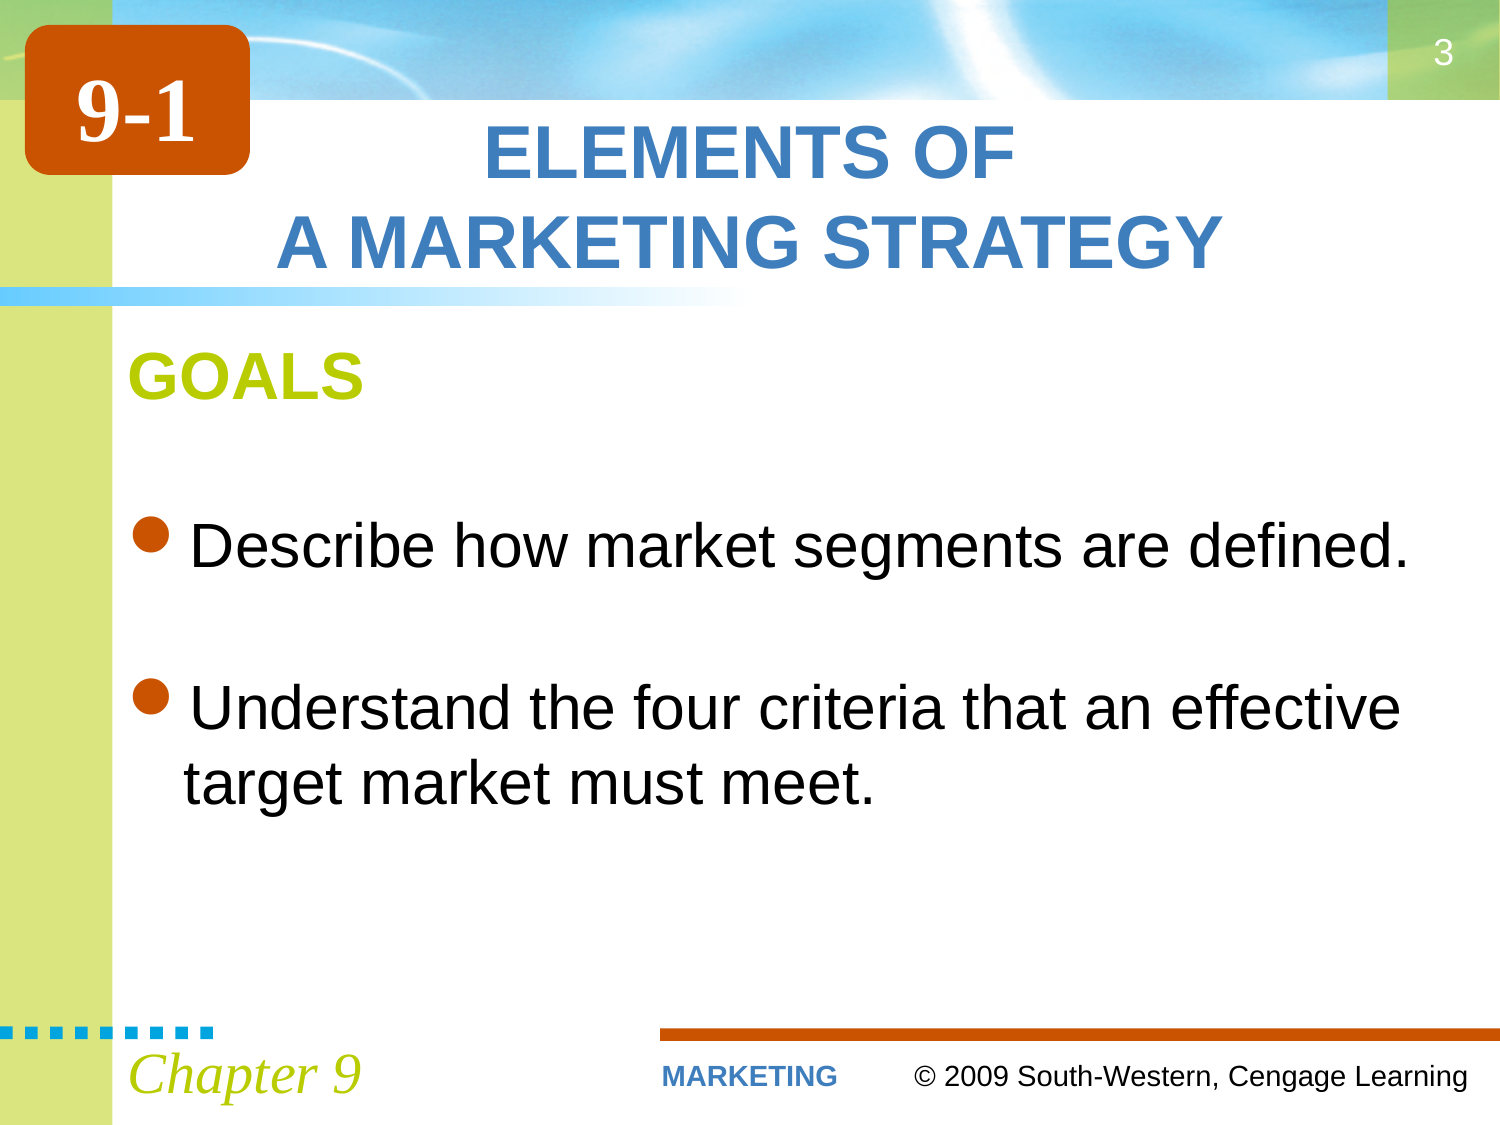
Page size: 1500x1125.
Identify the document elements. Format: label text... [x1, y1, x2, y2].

slide_number 3 [1387, 0, 1500, 101]
list GOALS Describe how market segments are defined. Understand the four criteria that an effective target market must meet. [112, 324, 1463, 1001]
text_box 9-1 [24, 24, 250, 175]
title ELEMENTS OF A MARKETING STRATEGY [112, 99, 1388, 288]
footer Chapter 9 [112, 1012, 638, 1113]
